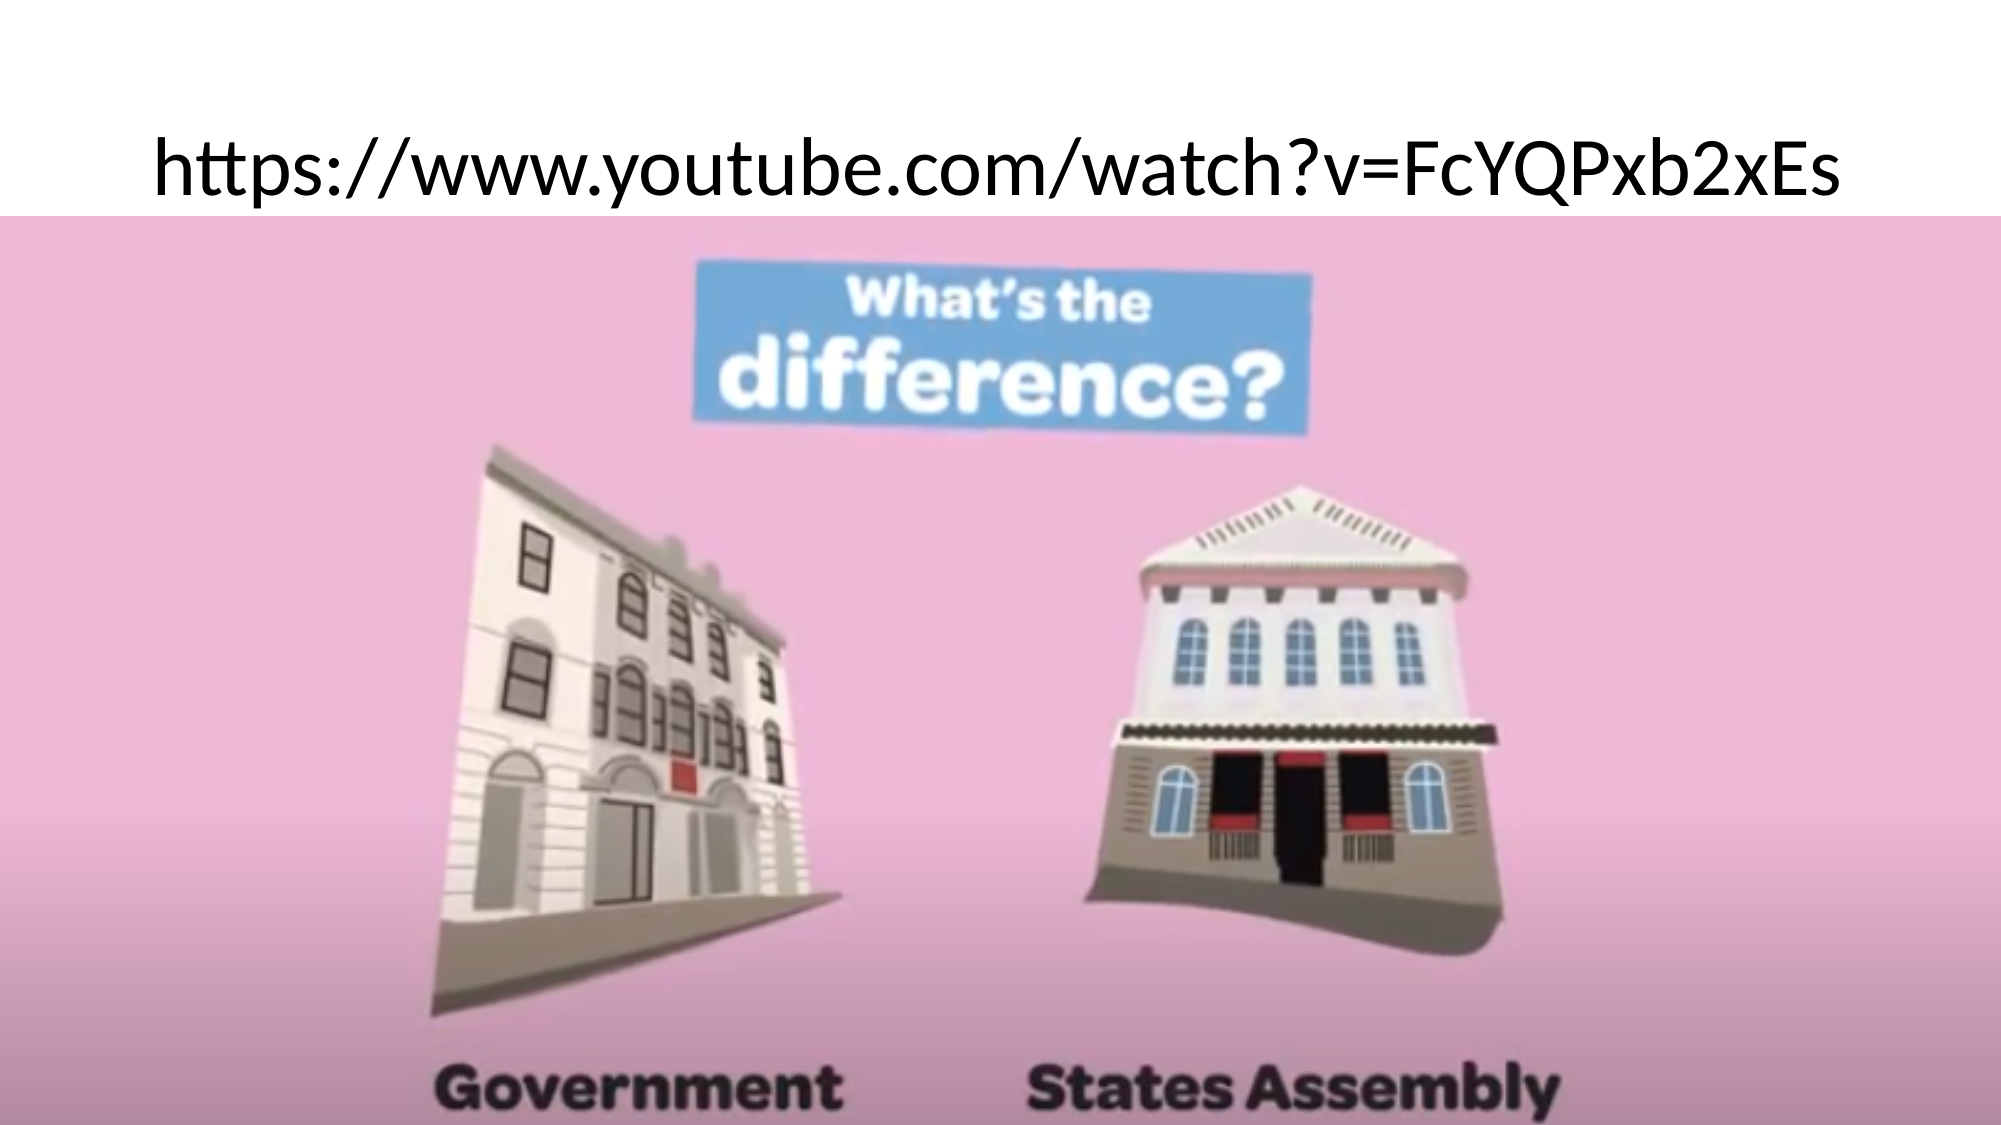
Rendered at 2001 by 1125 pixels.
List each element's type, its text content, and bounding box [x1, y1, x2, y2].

picture [0, 216, 2001, 1125]
title https://www.youtube.com/watch?v=FcYQPxb2xEs [137, 59, 1863, 216]
